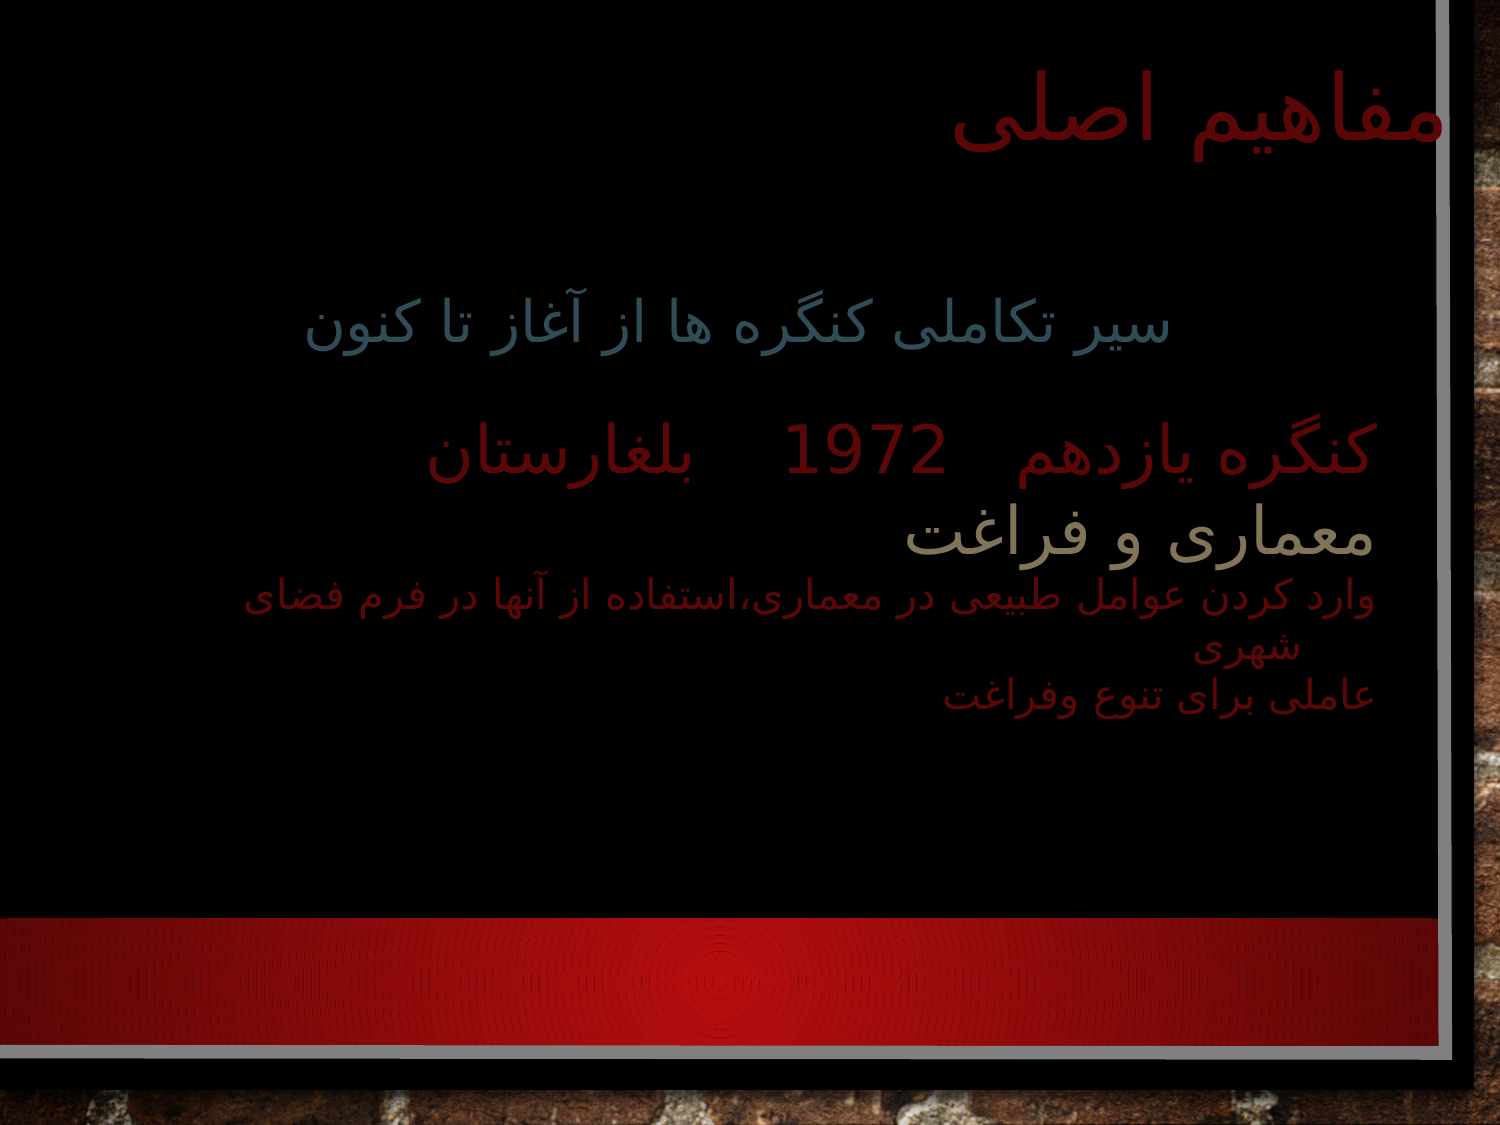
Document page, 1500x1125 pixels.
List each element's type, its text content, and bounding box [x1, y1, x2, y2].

text_box کنگره یازدهم 1972 بلغارستان معماری و فراغت وارد کردن عوامل طبیعی در معماری،استفاده از آنها در فرم فضای شهری عاملی برای تنوع وفراغت [162, 399, 1438, 1120]
picture [0, 0, 1500, 1125]
list سیر تکاملی کنگره ها از آغاز تا کنون [112, 262, 1425, 400]
title مفاهیم اصلی [171, 0, 1451, 161]
